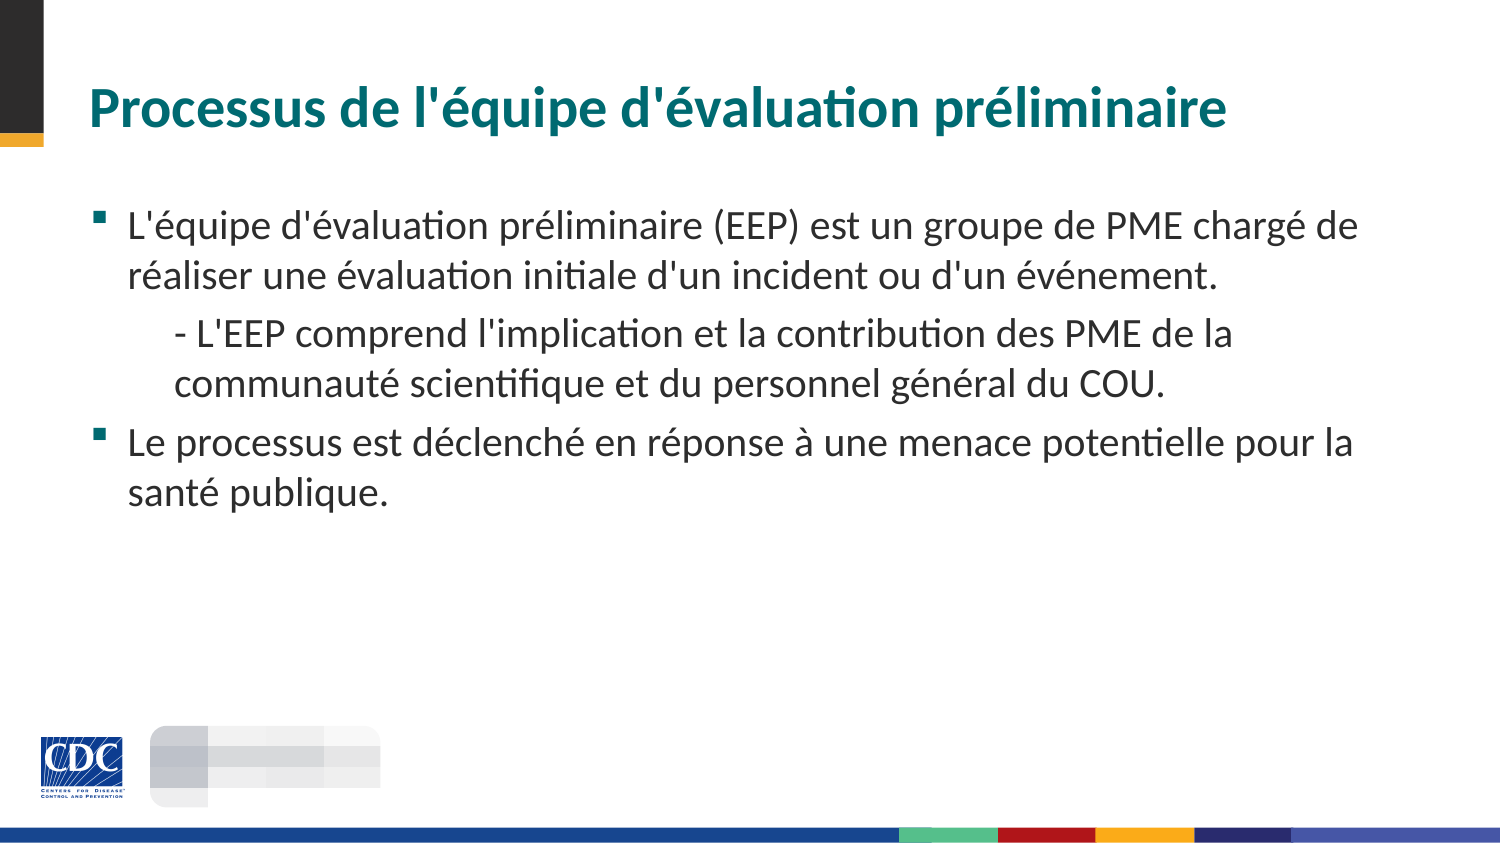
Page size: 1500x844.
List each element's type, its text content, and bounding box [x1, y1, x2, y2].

list L'équipe d'évaluation préliminaire (EEP) est un groupe de PME chargé de réaliser une évaluation initiale d'un incident ou d'un événement. - L'EEP comprend l'implication et la contribution des PME de la communauté scientifique et du personnel général du COU. Le processus est déclenché en réponse à une menace potentielle pour la santé publique. [75, 190, 1414, 739]
title Processus de l'équipe d'évaluation préliminaire [75, 33, 1425, 147]
picture [41, 737, 125, 798]
